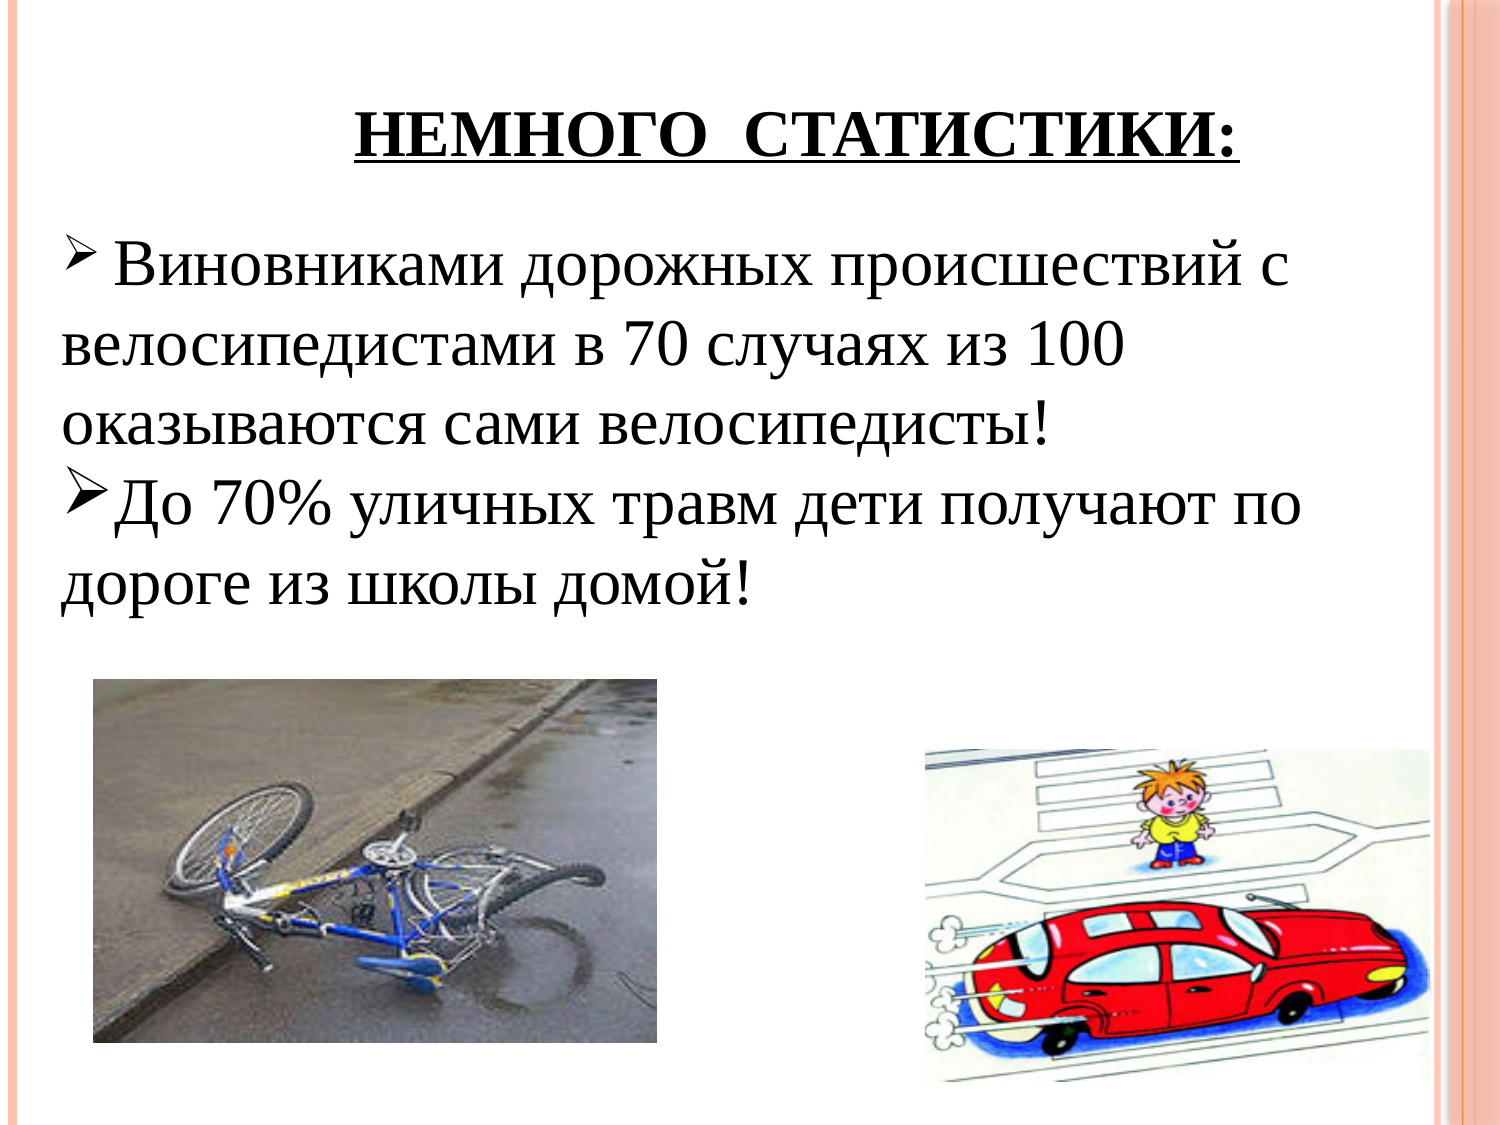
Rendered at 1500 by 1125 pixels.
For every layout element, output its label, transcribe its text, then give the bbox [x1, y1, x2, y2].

picture [925, 749, 1431, 1082]
text_box НЕМНОГО СТАТИСТИКИ: [246, 81, 1348, 177]
picture [93, 679, 657, 1044]
text_box Виновниками дорожных происшествий с велосипедистами в 70 случаях из 100 оказываются сами велосипедисты! До 70% уличных травм дети получают по дороге из школы домой! [46, 210, 1418, 626]
